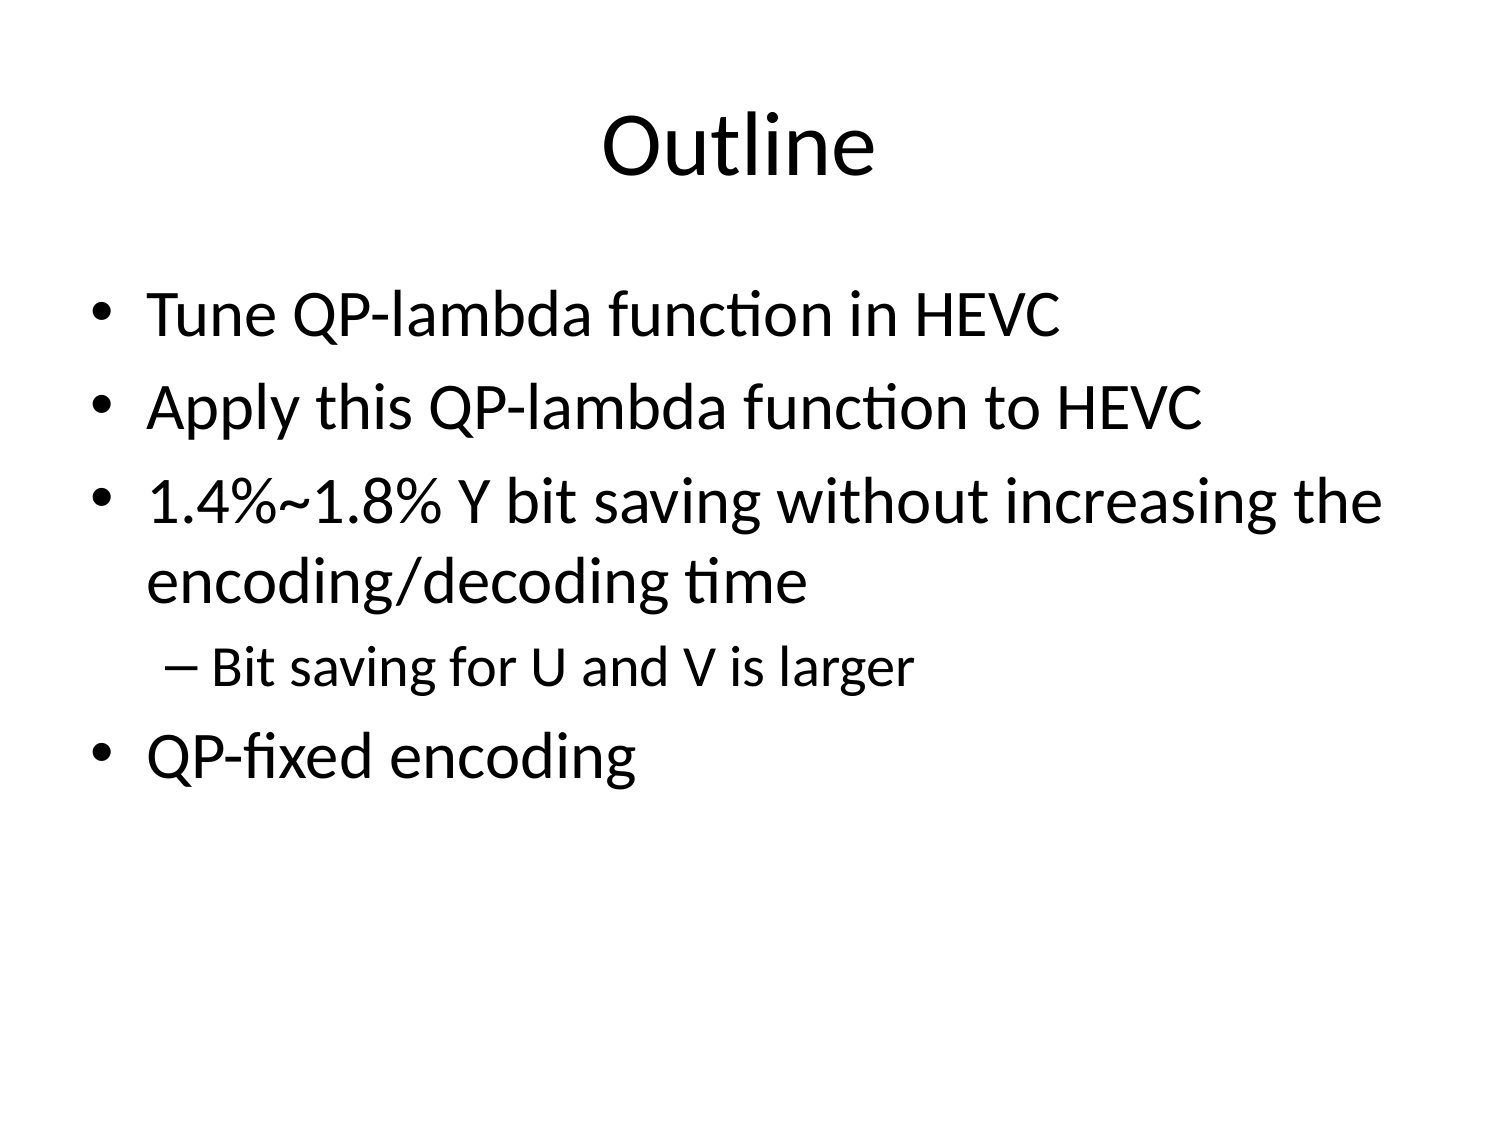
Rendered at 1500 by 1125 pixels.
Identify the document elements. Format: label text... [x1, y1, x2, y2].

list Tune QP-lambda function in HEVC Apply this QP-lambda function to HEVC 1.4%~1.8% Y bit saving without increasing the encoding/decoding time Bit saving for U and V is larger QP-fixed encoding [75, 262, 1425, 1005]
title Outline [75, 45, 1425, 233]
